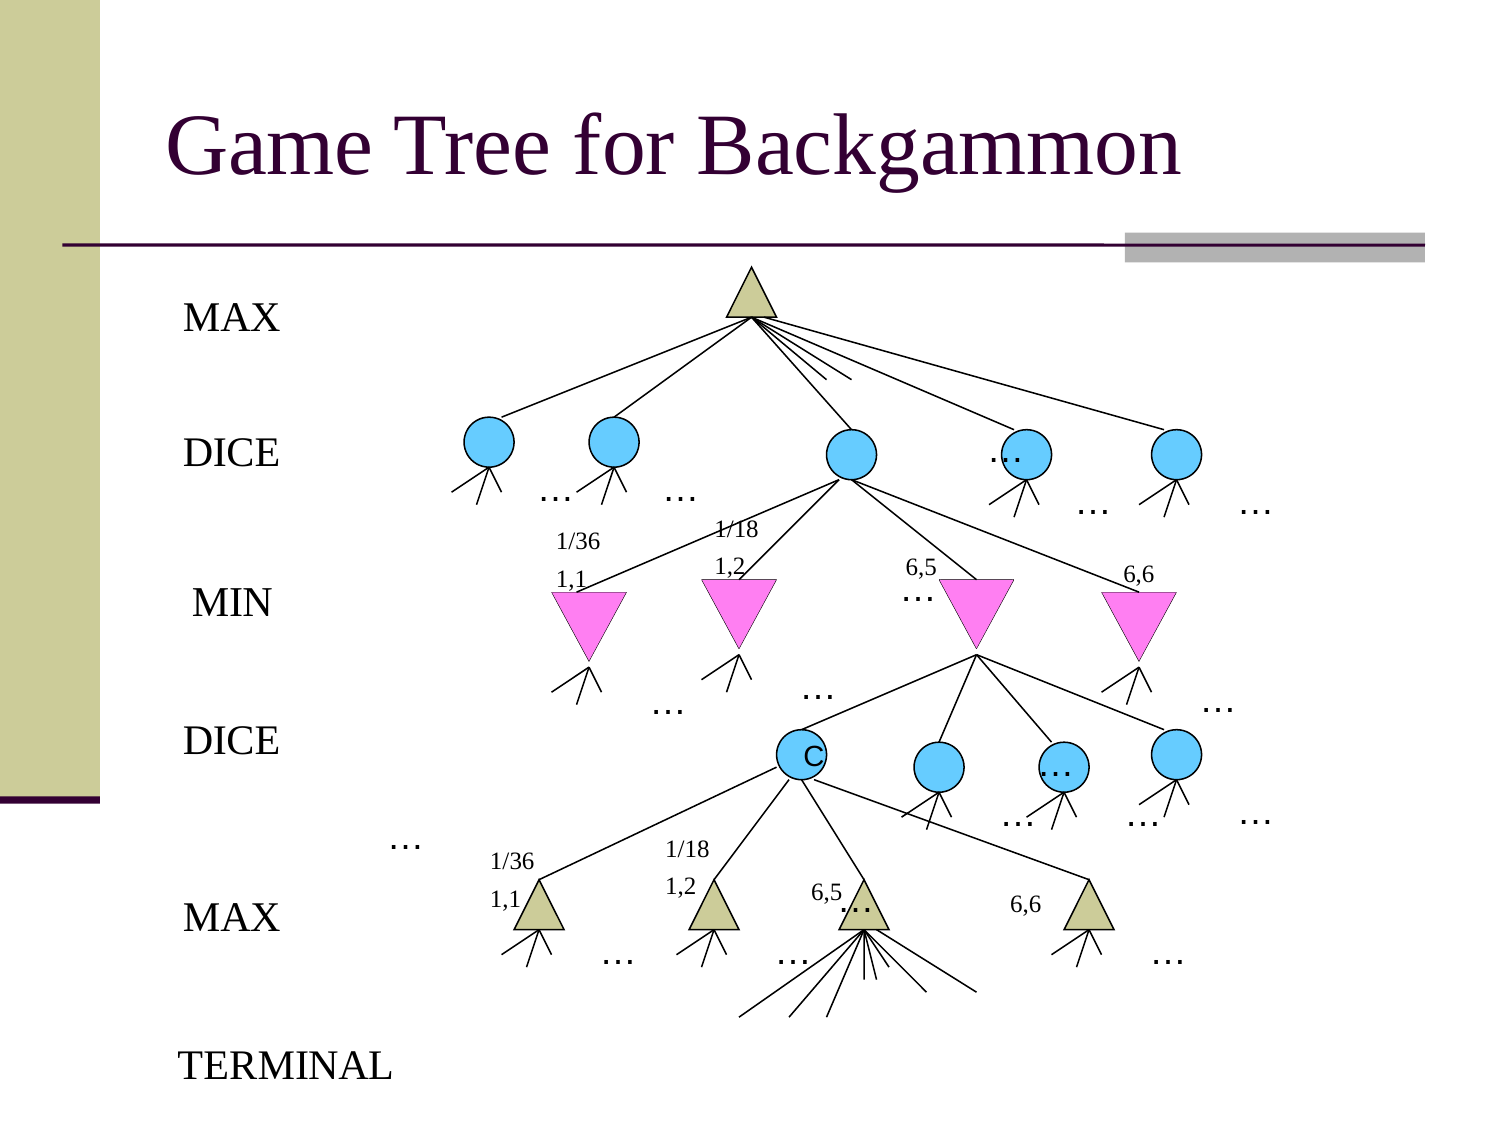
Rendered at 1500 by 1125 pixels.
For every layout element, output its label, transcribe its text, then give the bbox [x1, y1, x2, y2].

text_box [171, 266, 1290, 1090]
title Game Tree for Backgammon [149, 45, 1426, 234]
